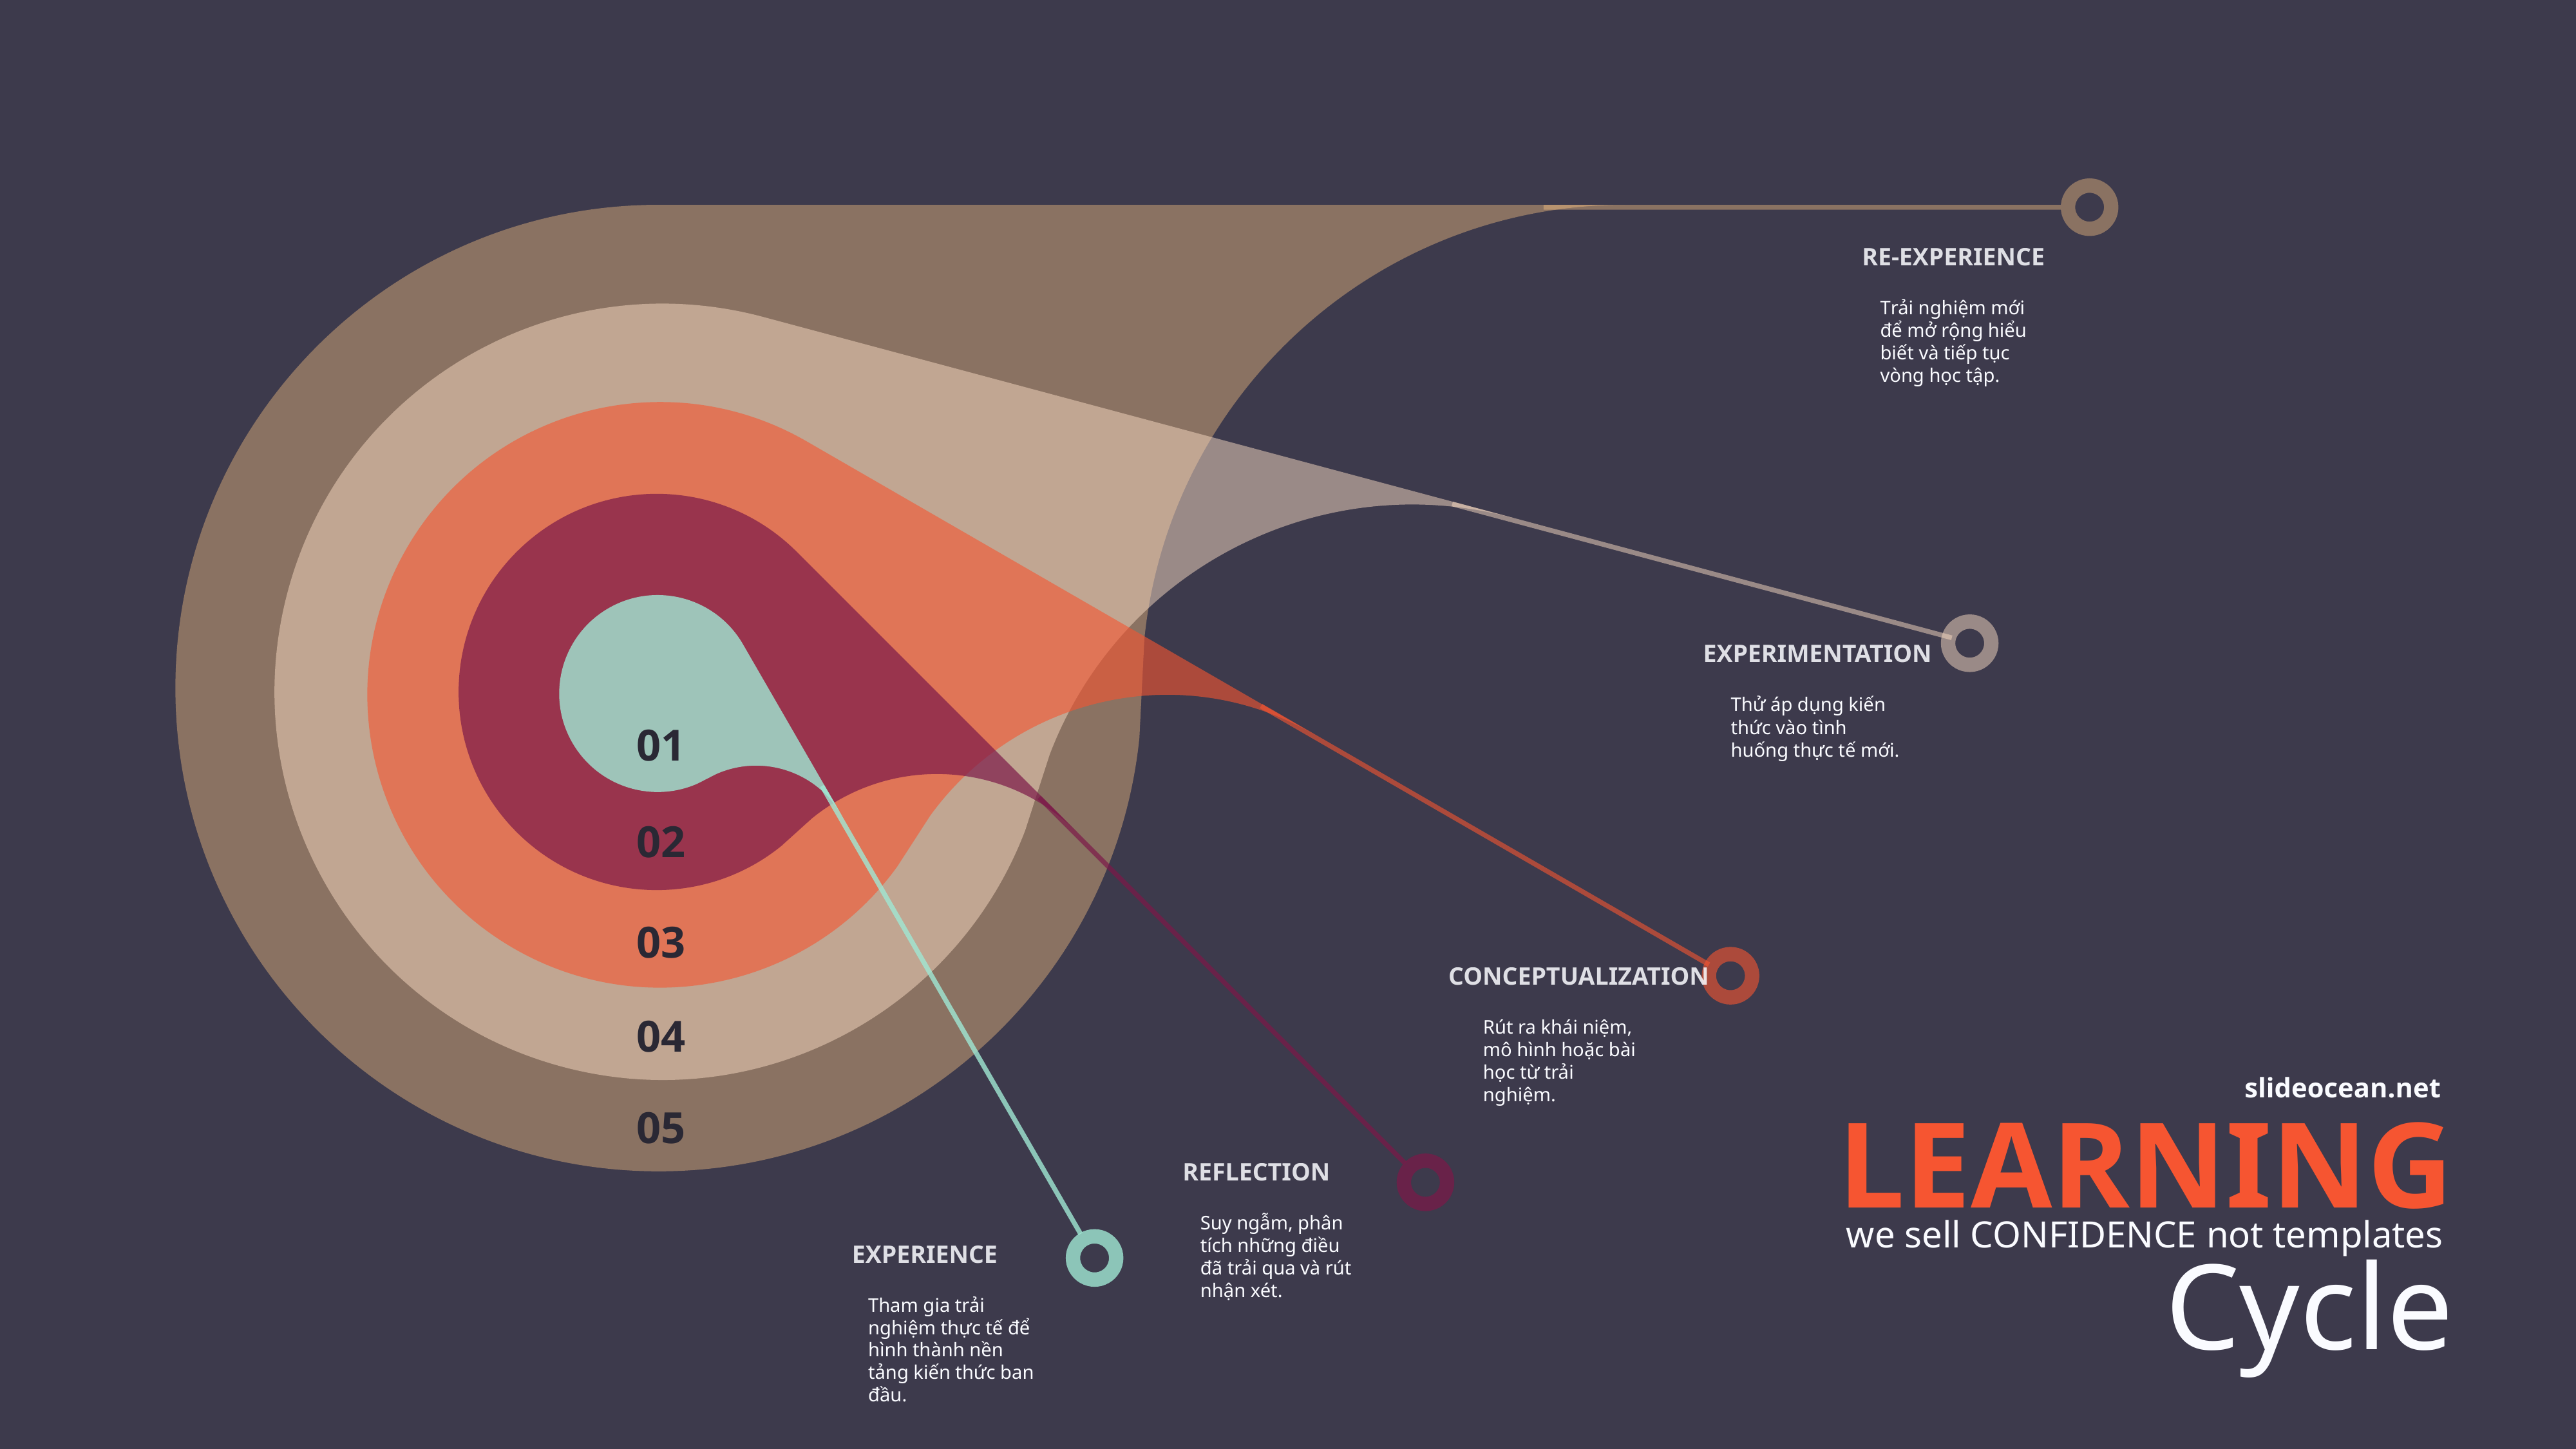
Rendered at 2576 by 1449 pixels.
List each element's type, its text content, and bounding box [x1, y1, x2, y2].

text_box slideocean.net [2235, 1066, 2450, 1108]
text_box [1219, 721, 1455, 1240]
text_box Tham gia trải nghiệm thực tế để hình thành nền tảng kiến thức ban đầu. [858, 1288, 1050, 1411]
text_box [558, 594, 842, 815]
text_box 01 [627, 713, 696, 775]
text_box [1455, 832, 1760, 1005]
text_box 04 [627, 1004, 696, 1066]
text_box Trải nghiệm mới để mở rộng hiểu biết và tiếp tục vòng học tập. [1870, 290, 2052, 391]
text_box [1443, 568, 1999, 673]
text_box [1543, 178, 2119, 236]
text_box Thử áp dụng kiến thức vào tình huống thực tế mới. [1721, 688, 1911, 766]
text_box [273, 302, 1513, 1081]
text_box [174, 204, 1543, 1173]
text_box Suy ngẫm, phân tích những điều đã trải qua và rút nhận xét. [1191, 1206, 1372, 1306]
text_box 05 [627, 1095, 696, 1157]
text_box [457, 493, 998, 891]
text_box [366, 401, 1294, 989]
text_box we sell CONFIDENCE not templates [1836, 1206, 2453, 1260]
text_box LEARNING Cycle [1828, 1084, 2463, 1378]
text_box 02 [627, 810, 696, 871]
text_box 03 [627, 910, 696, 972]
text_box Rút ra khái niệm, mô hình hoặc bài học từ trải nghiệm. [1473, 1010, 1654, 1110]
text_box EXPERIENCE [842, 1234, 948, 1273]
text_box RE-EXPERIENCE [1852, 236, 2054, 276]
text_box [948, 751, 1124, 1287]
text_box REFLECTION [1173, 1151, 1219, 1191]
